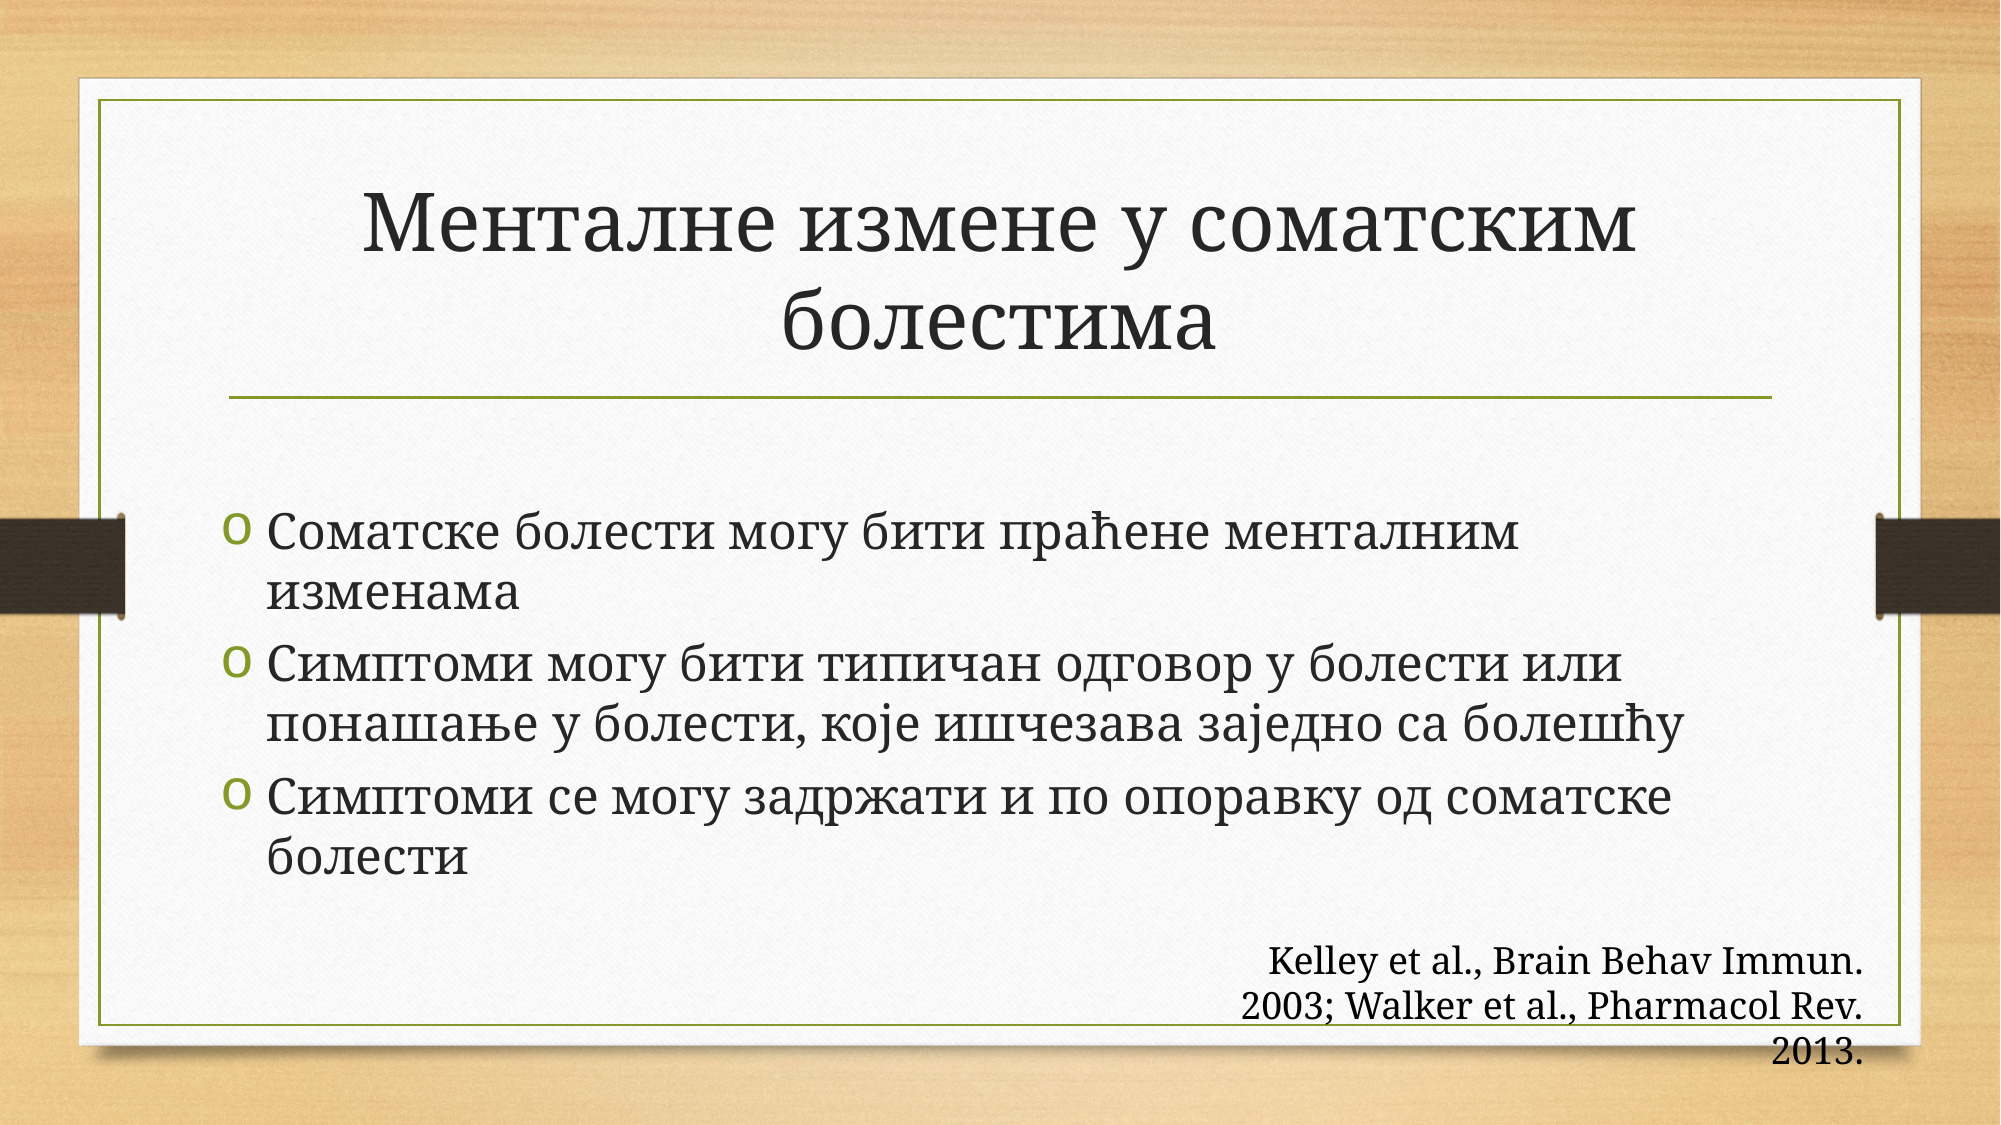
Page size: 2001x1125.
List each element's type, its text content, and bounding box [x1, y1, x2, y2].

picture [0, 0, 2001, 1125]
list Соматске болести могу бити праћене менталним изменама Симптоми могу бити типичан одговор у болести или понашање у болести, које ишчезава заједно са болешћу Симптоми се могу задржати и по опоравку од соматске болести [211, 418, 1788, 965]
text_box Kelley et al., Brain Behav Immun. 2003; Walker et al., Pharmacol Rev. 2013. [1224, 929, 1872, 1080]
title Менталне измене у соматским болестима [211, 160, 1788, 376]
